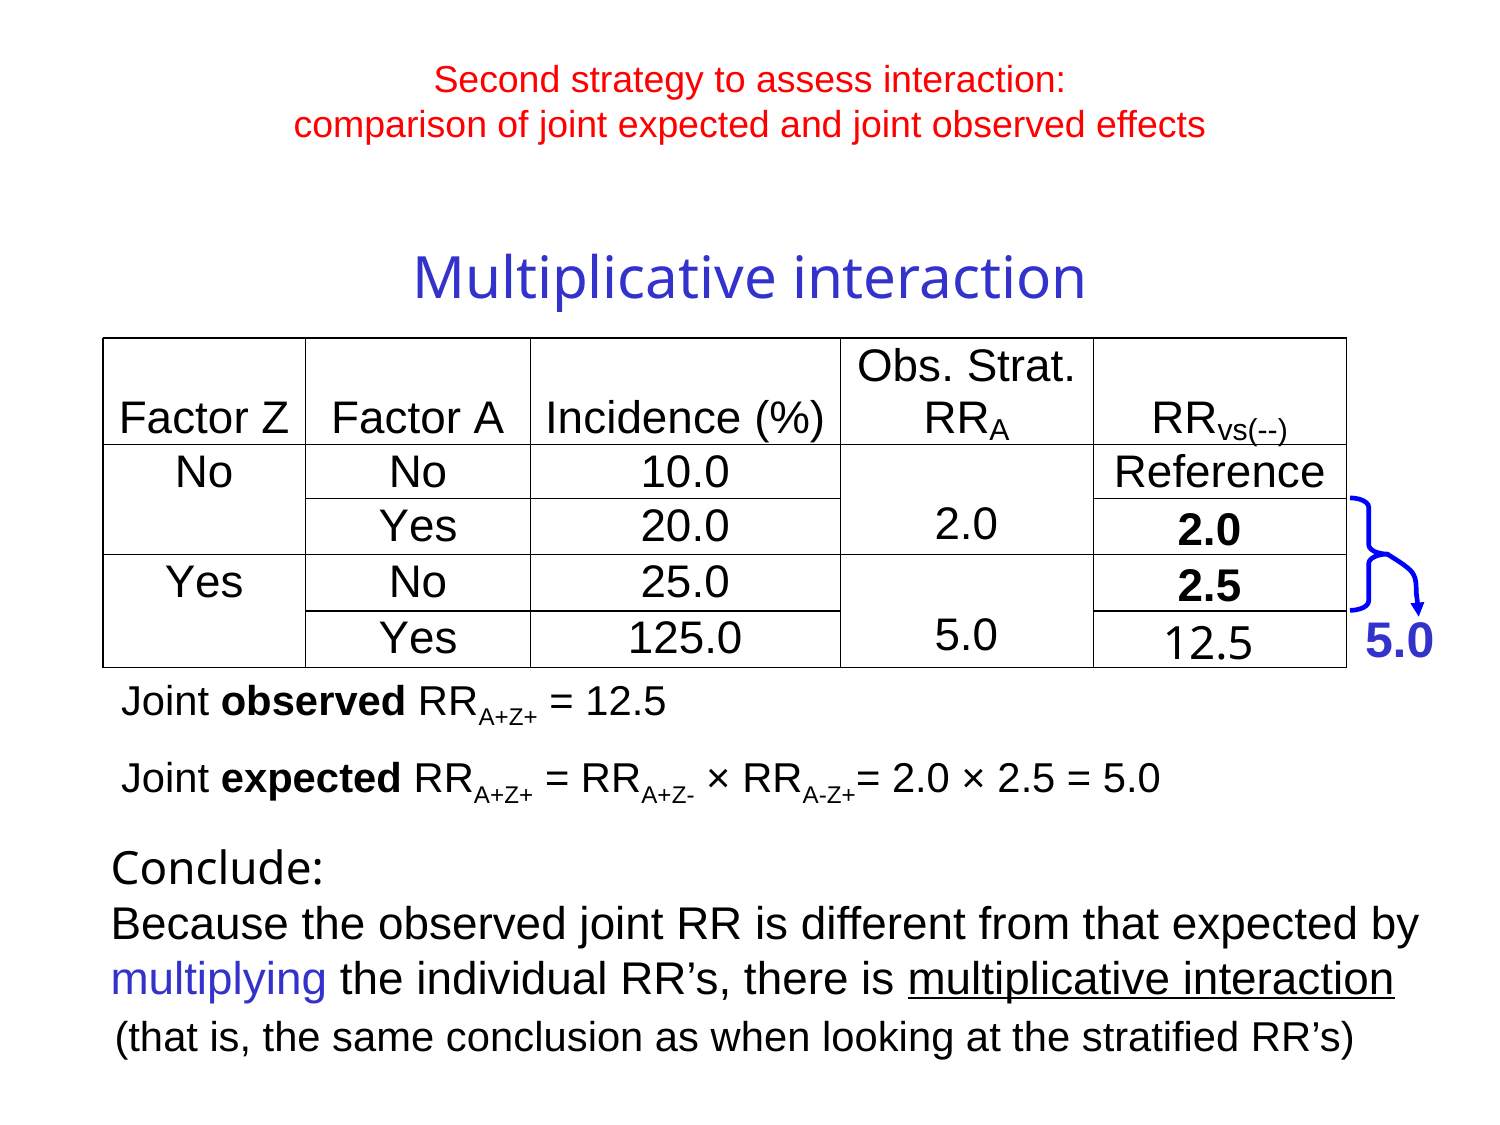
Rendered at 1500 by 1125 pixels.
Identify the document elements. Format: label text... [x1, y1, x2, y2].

title Second strategy to assess interaction: comparison of joint expected and joint observed effects [0, 24, 1500, 176]
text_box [95, 665, 1459, 1069]
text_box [1349, 497, 1450, 664]
text_box Multiplicative interaction [0, 224, 1500, 325]
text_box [87, 337, 1399, 755]
